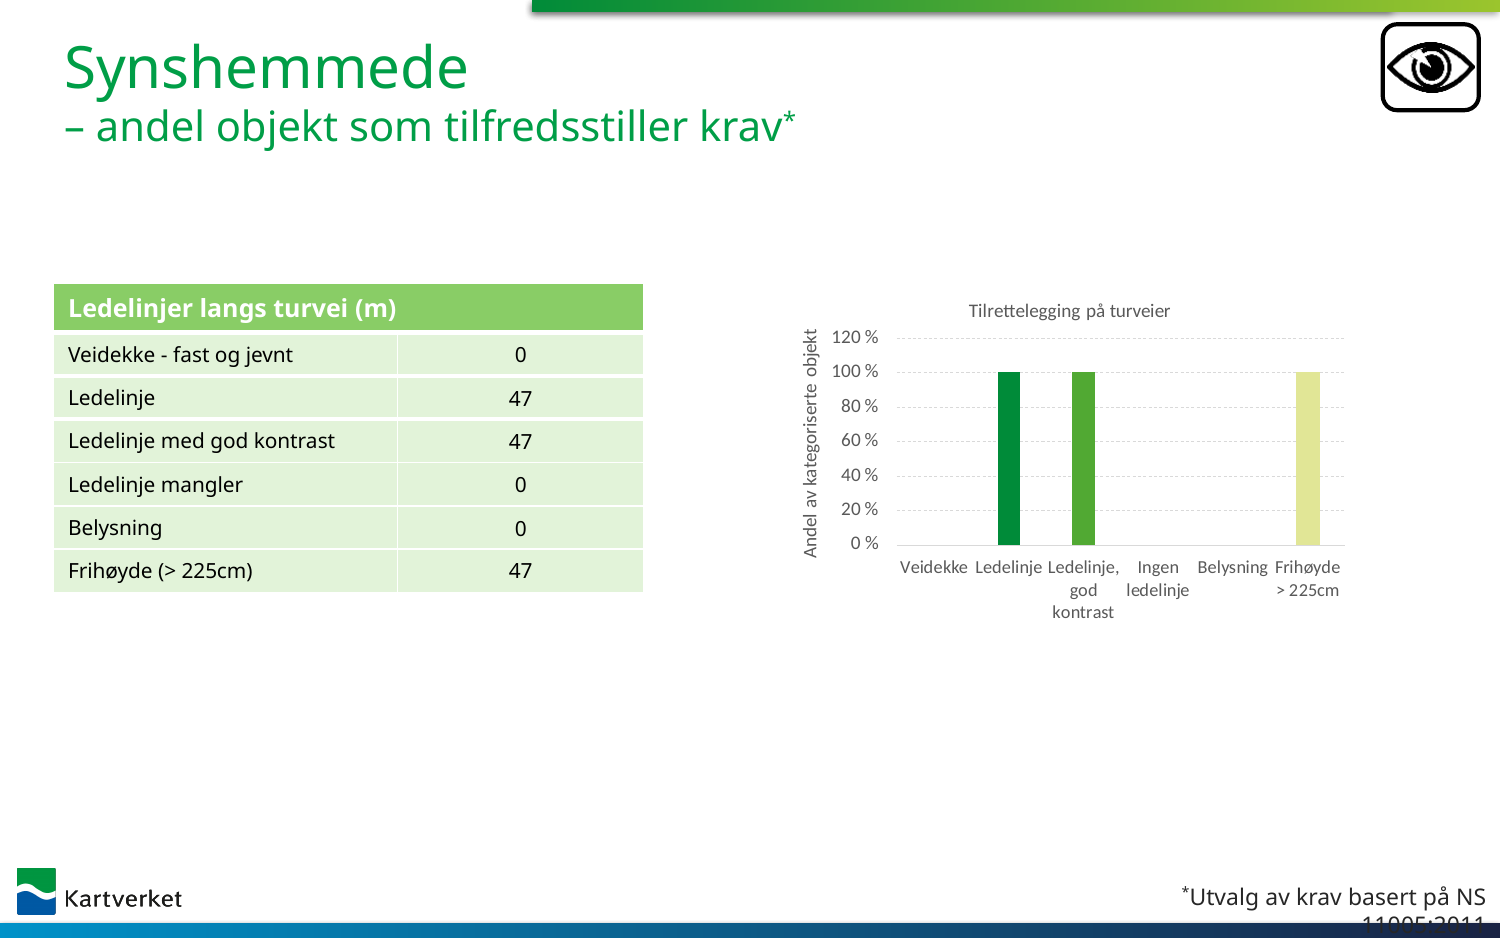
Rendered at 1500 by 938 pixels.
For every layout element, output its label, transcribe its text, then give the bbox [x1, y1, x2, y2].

picture [791, 291, 1348, 630]
table_cell Frihøyde (> 225cm) [54, 550, 397, 592]
table_cell 0 [398, 507, 643, 548]
text_box Synshemmede – andel objekt som tilfredsstiller krav* [49, 24, 1431, 158]
table_cell Veidekke - fast og jevnt [54, 335, 397, 374]
table_cell Belysning [54, 507, 397, 548]
table_cell 0 [398, 463, 643, 505]
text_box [1382, 24, 1480, 111]
table_cell Ledelinje med god kontrast [54, 421, 397, 462]
table_cell Ledelinje [54, 378, 397, 417]
table_cell 47 [398, 378, 643, 417]
table_cell 0 [398, 335, 643, 374]
text_box *Utvalg av krav basert på NS 11005:2011 [1068, 873, 1500, 938]
table_header Ledelinjer langs turvei (m) [54, 284, 643, 330]
table_cell Ledelinje mangler [54, 463, 397, 505]
table_cell 47 [398, 421, 643, 462]
table_cell 47 [398, 550, 643, 592]
